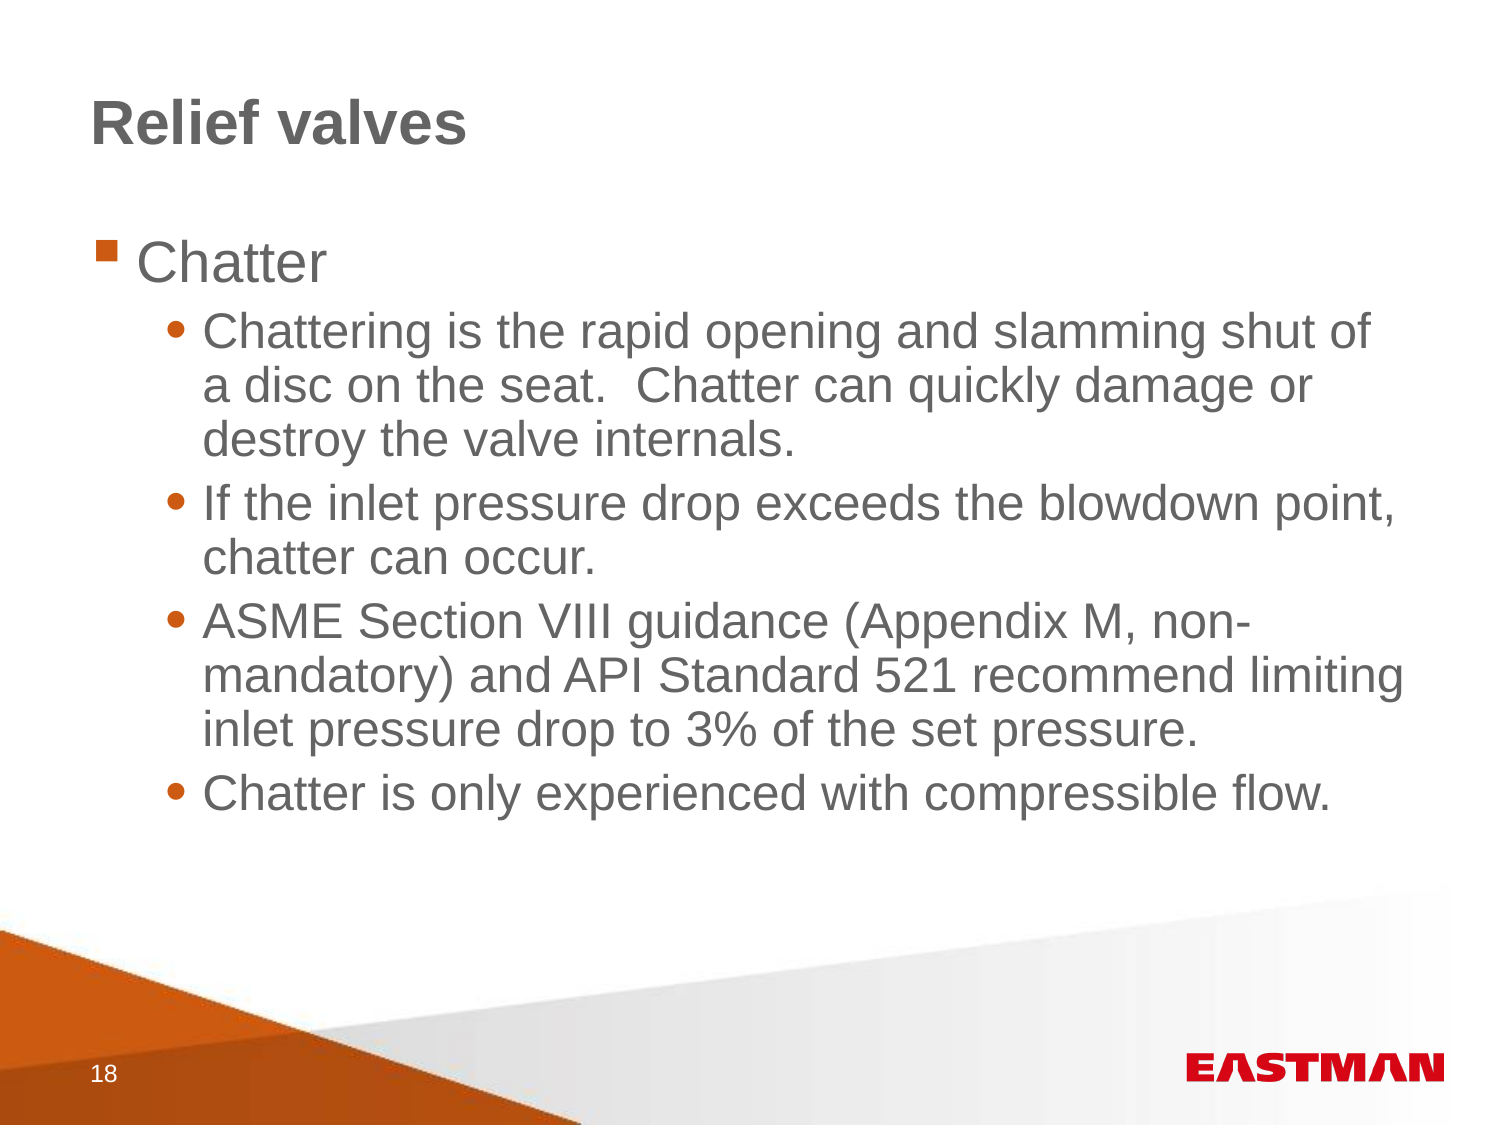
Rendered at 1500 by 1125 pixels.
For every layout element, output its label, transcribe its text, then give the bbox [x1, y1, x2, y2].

list Chatter Chattering is the rapid opening and slamming shut of a disc on the seat. Chatter can quickly damage or destroy the valve internals. If the inlet pressure drop exceeds the blowdown point, chatter can occur. ASME Section VIII guidance (Appendix M, non-mandatory) and API Standard 521 recommend limiting inlet pressure drop to 3% of the set pressure. Chatter is only experienced with compressible flow. [75, 224, 1425, 1005]
picture [0, 859, 1500, 1125]
slide_number 18 [75, 1042, 150, 1103]
title Relief valves [75, 75, 1425, 224]
